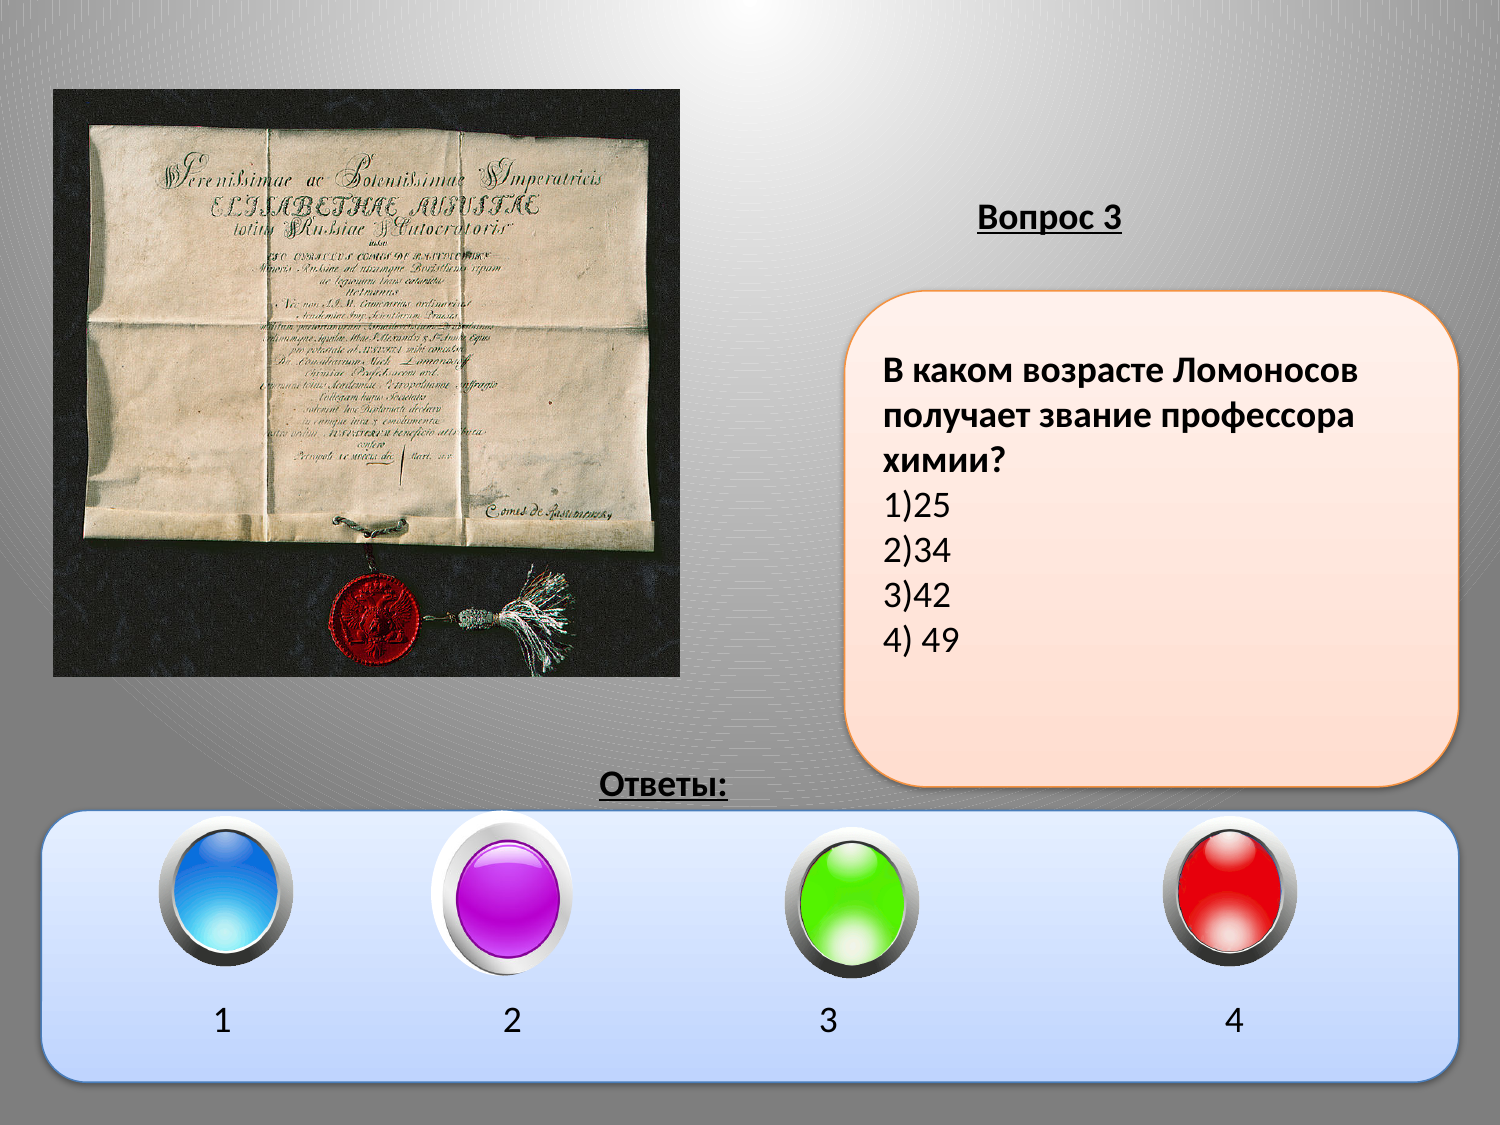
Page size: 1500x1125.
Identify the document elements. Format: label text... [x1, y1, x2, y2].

text_box [843, 290, 1460, 764]
picture [52, 774, 367, 985]
picture [1056, 774, 1371, 985]
text_box Вопрос 3 [962, 184, 1500, 245]
picture [52, 89, 680, 678]
text_box В каком возрасте Ломоносов получает звание профессора химии? 1)25 2)34 3)42 4) 49 [868, 338, 1447, 938]
text_box [40, 809, 1460, 1084]
text_box 3 [667, 987, 999, 1048]
text_box 1 2 [123, 987, 621, 1048]
picture [430, 810, 573, 977]
picture [678, 786, 993, 996]
text_box Ответы: [584, 751, 762, 812]
text_box 4 [1068, 987, 1400, 1048]
